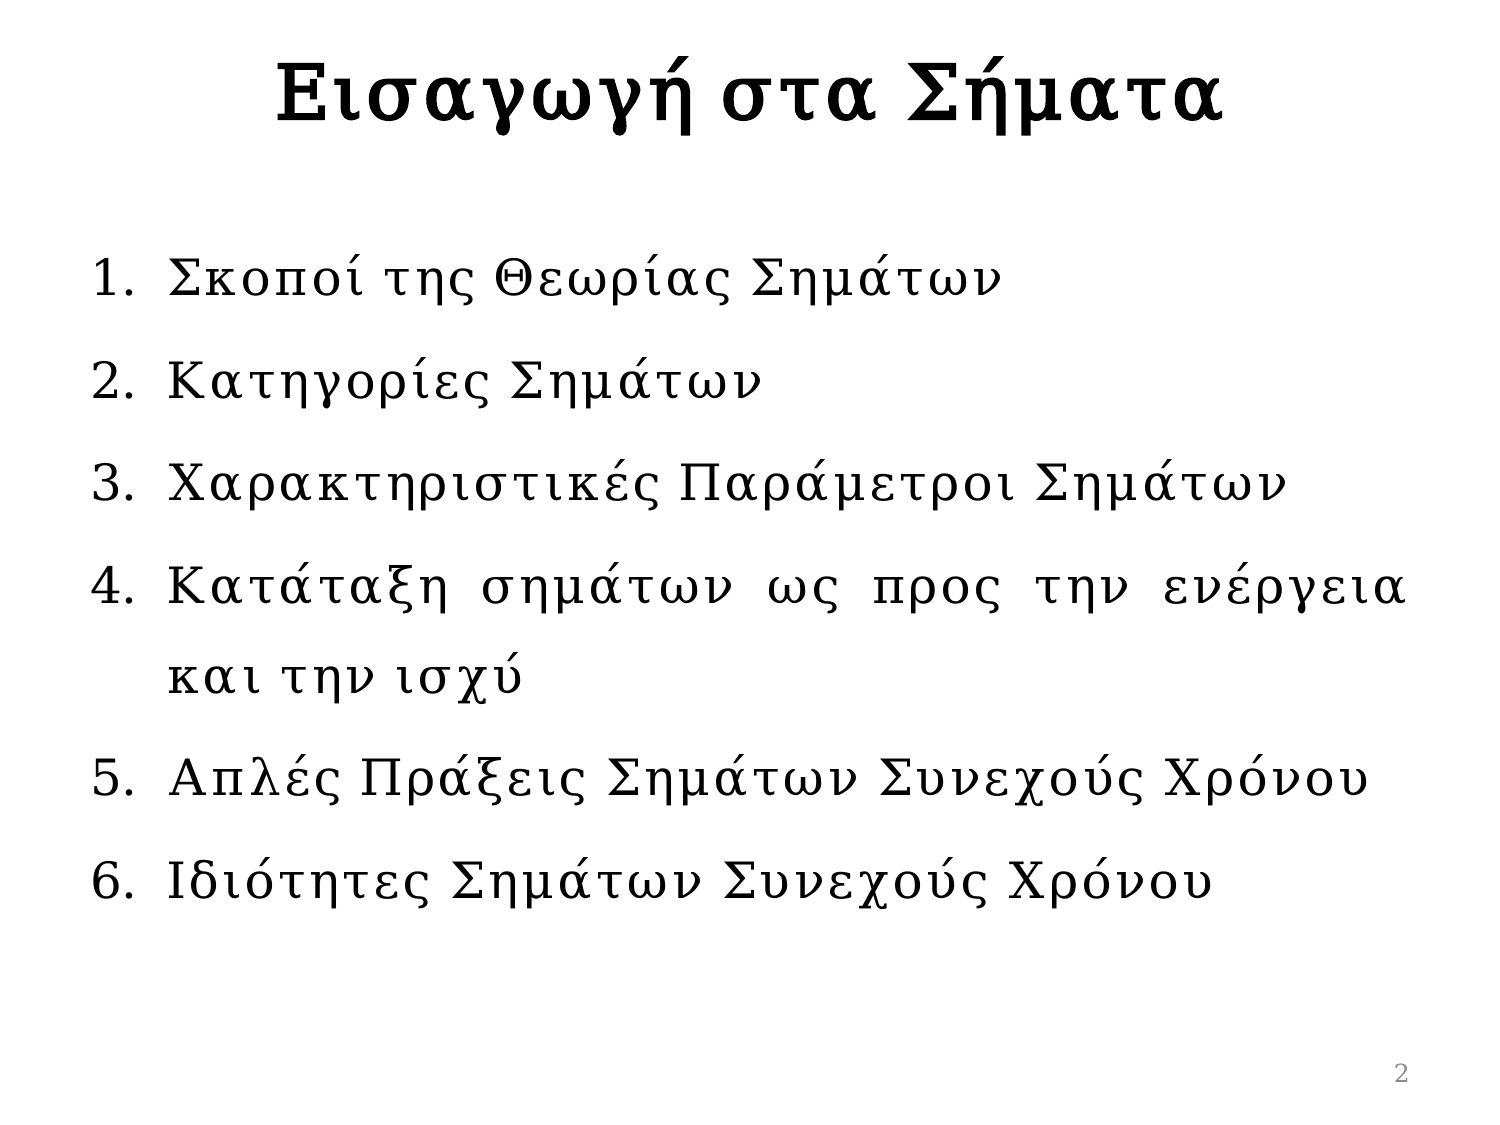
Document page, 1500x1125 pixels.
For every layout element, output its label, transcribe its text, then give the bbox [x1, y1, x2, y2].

slide_number 2 [1222, 1042, 1425, 1103]
title Εισαγωγή στα Σήματα [75, 19, 1425, 159]
list Σκοποί της Θεωρίας Σημάτων Κατηγορίες Σημάτων Χαρακτηριστικές Παράμετροι Σημάτων Κατάταξη σημάτων ως προς την ενέργεια και την ισχύ Απλές Πράξεις Σημάτων Συνεχούς Χρόνου Ιδιότητες Σημάτων Συνεχούς Χρόνου [75, 208, 1425, 1071]
